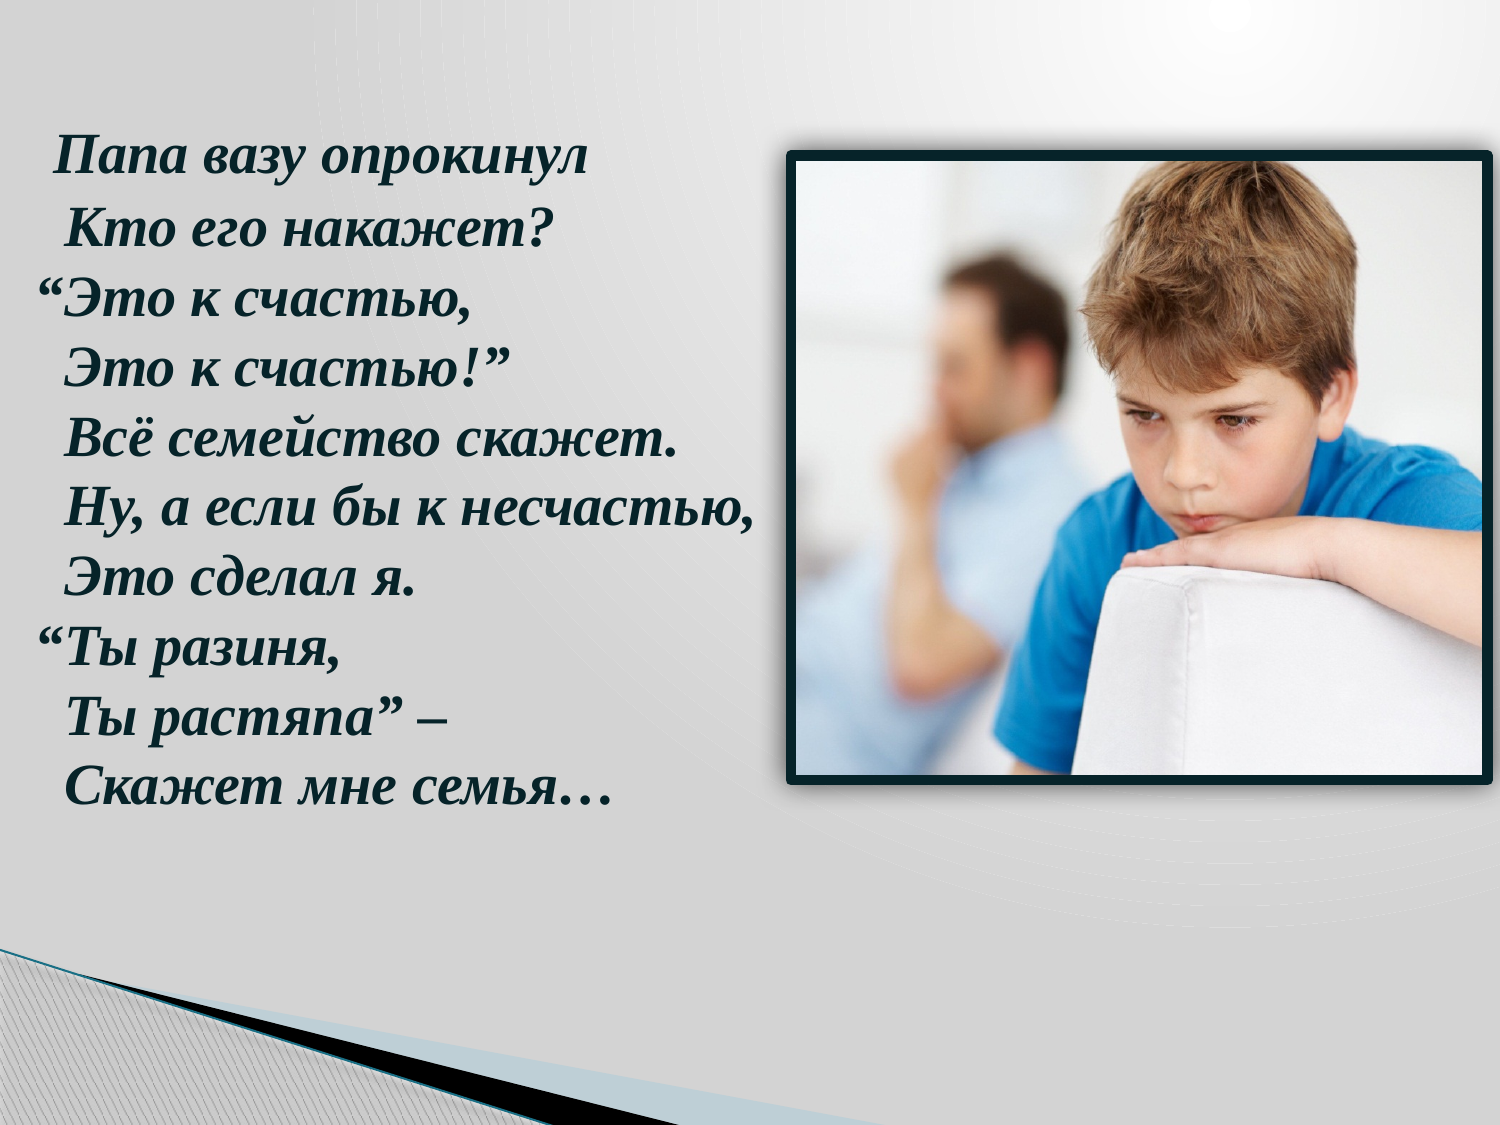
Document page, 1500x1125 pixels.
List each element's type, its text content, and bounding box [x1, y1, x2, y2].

picture [795, 160, 1483, 776]
text_box Папа вазу опрокинул Кто его накажет? “Это к счастью, Это к счастью!” Всё семейство скажет. Ну, а если бы к несчастью, Это сделал я. “Ты разиня, Ты растяпа” – Скажет мне семья… [0, 104, 1022, 867]
